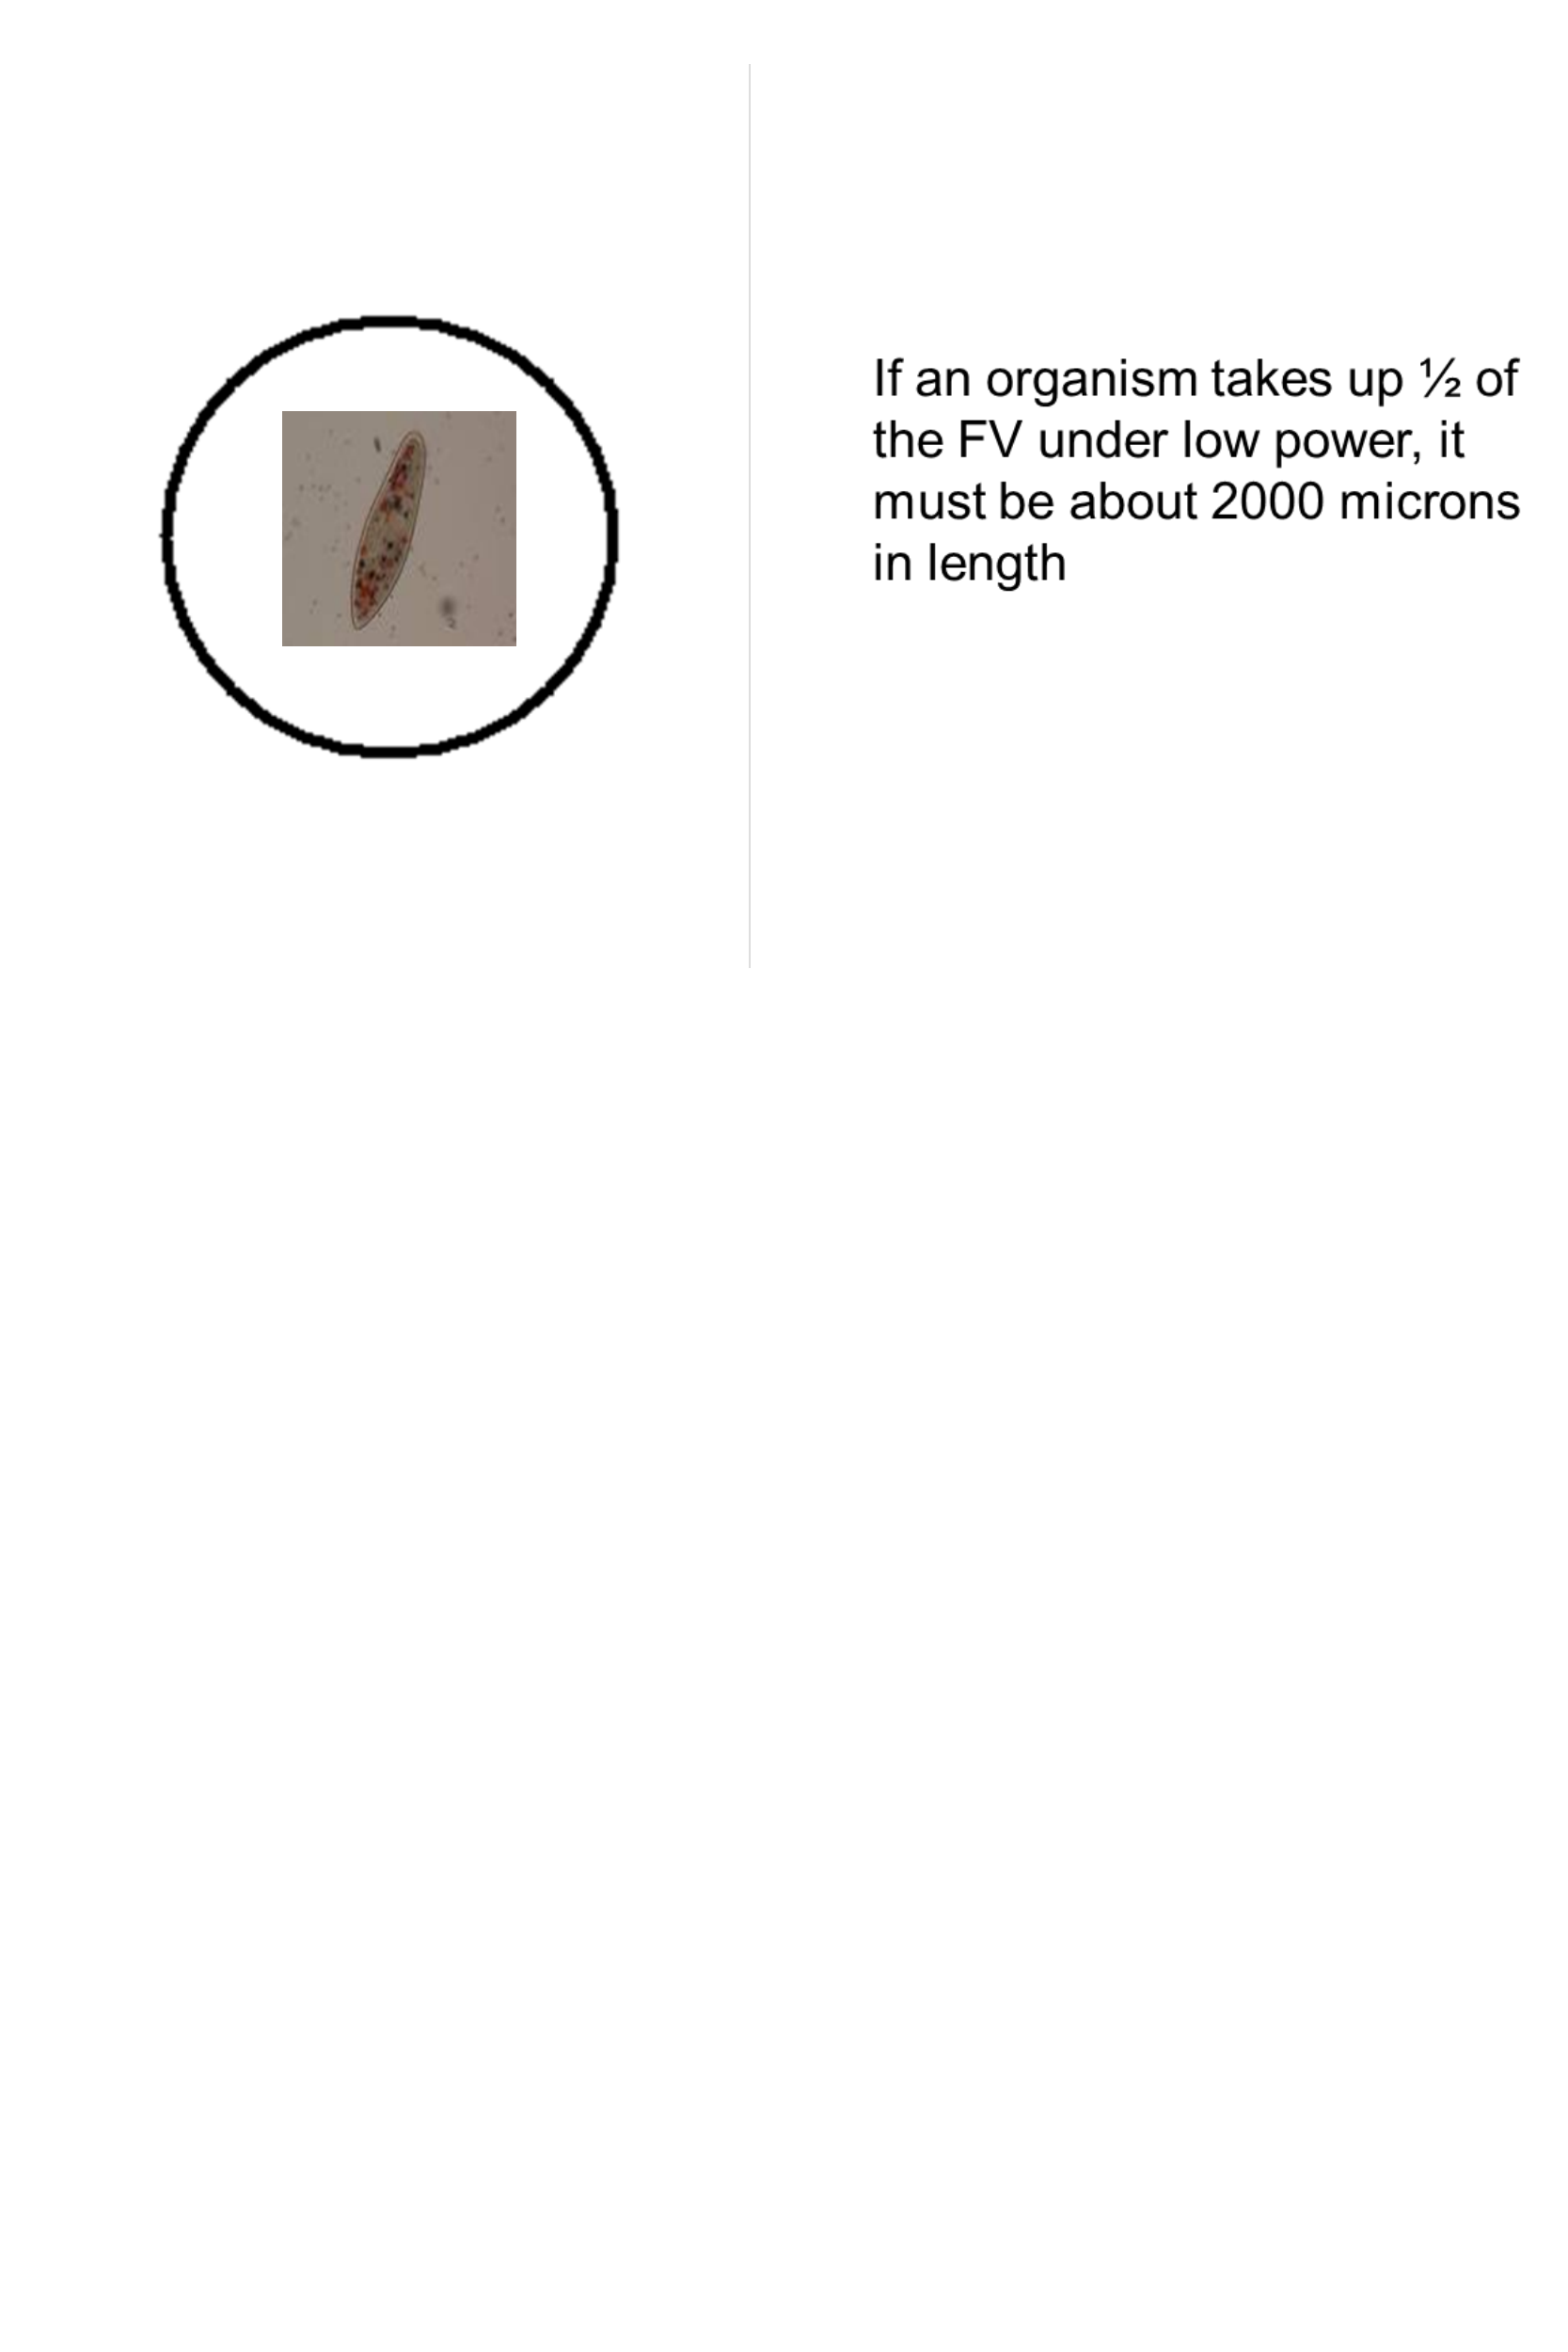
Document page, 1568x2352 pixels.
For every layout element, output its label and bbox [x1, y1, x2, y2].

picture [0, 64, 1568, 968]
